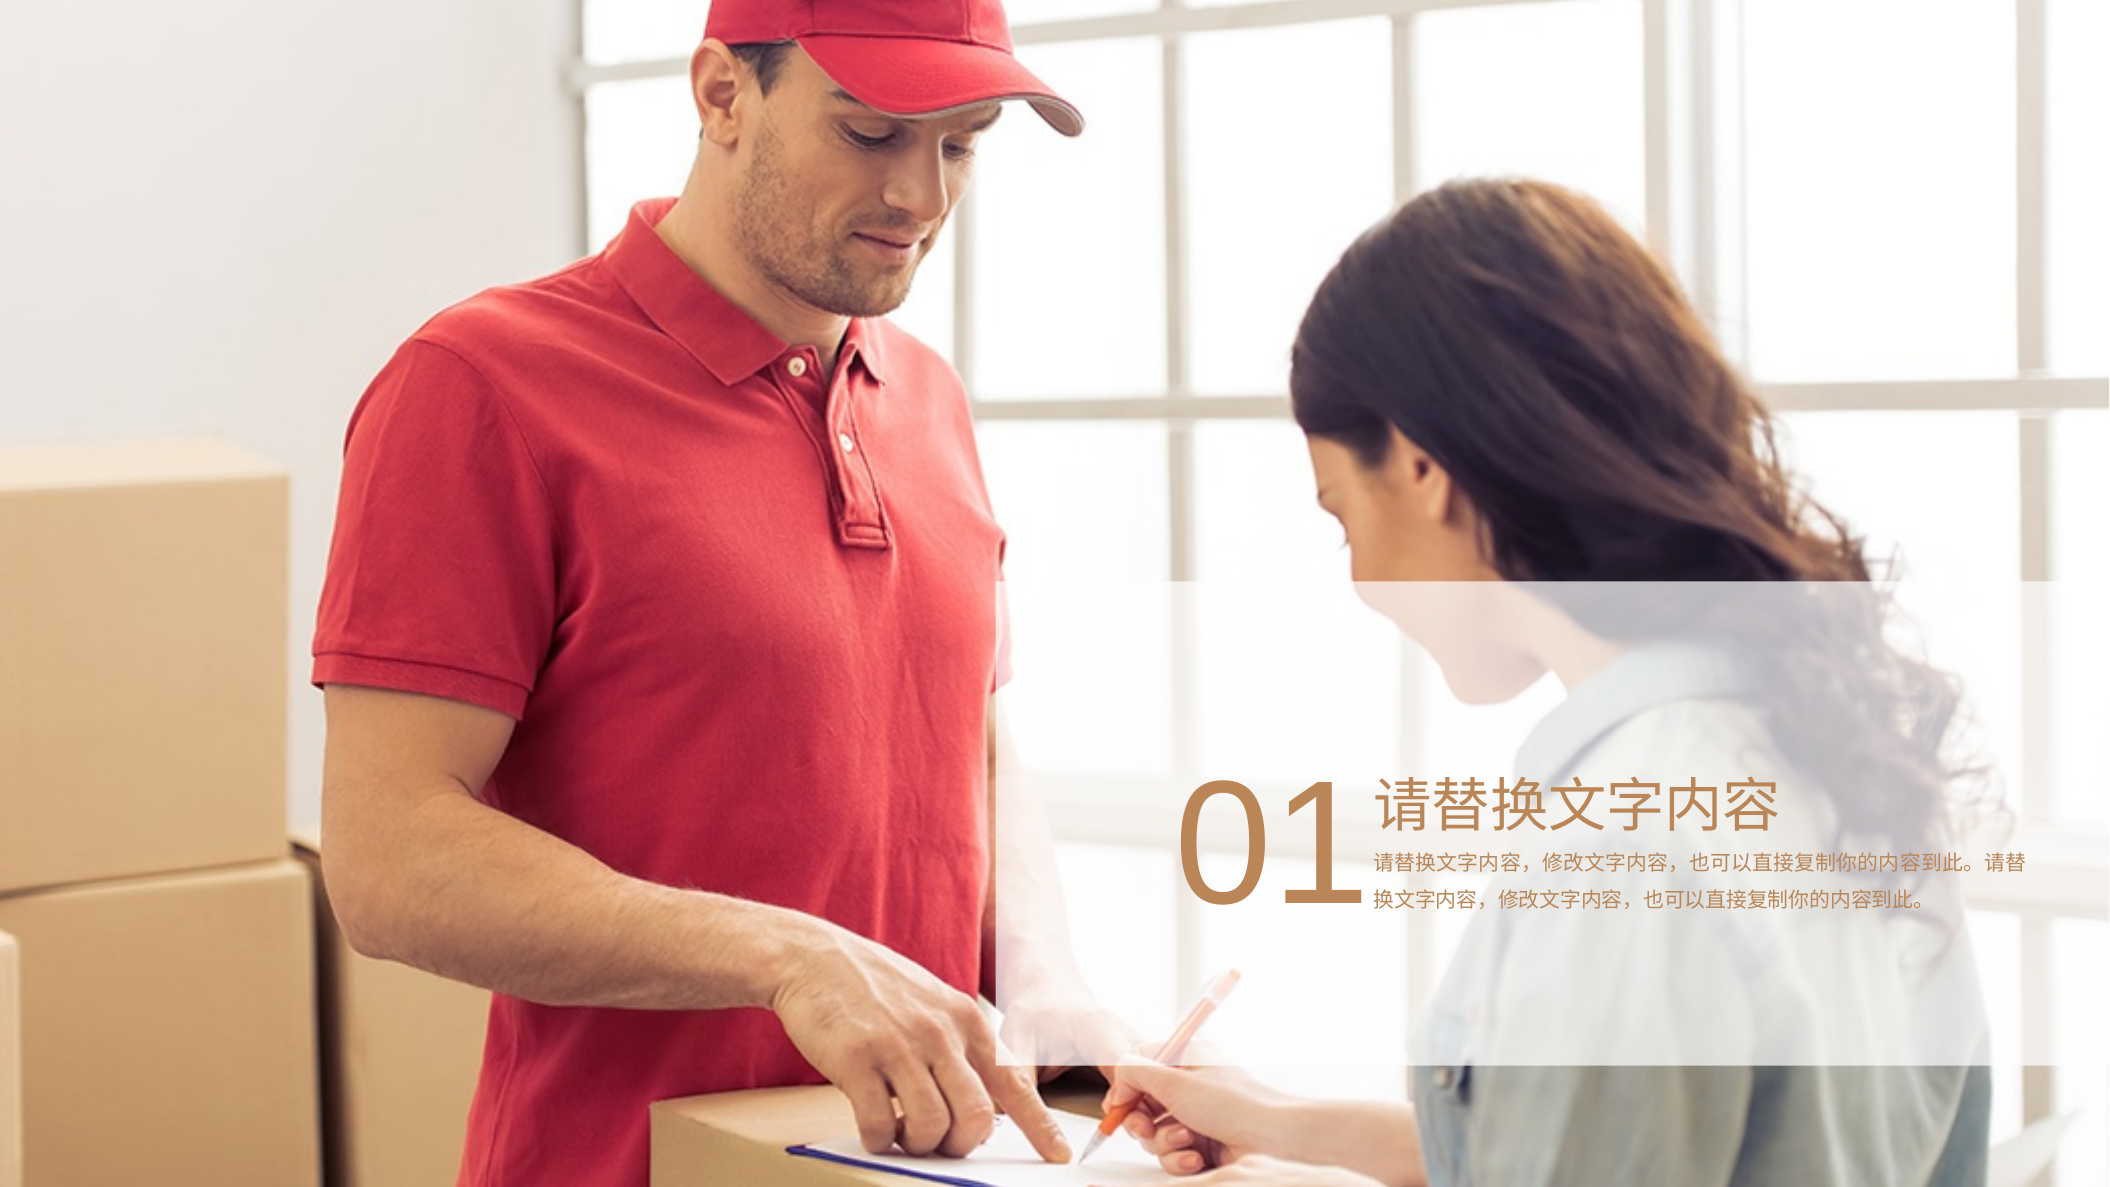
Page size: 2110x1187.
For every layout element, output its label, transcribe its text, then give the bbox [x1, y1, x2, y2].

text_box [995, 580, 2110, 1067]
text_box 01 [1127, 720, 1417, 946]
text_box 请替换文字内容 [1373, 746, 1842, 837]
text_box 请替换文字内容，修改文字内容，也可以直接复制你的内容到此。请替换文字内容，修改文字内容，也可以直接复制你的内容到此。 [1373, 837, 2027, 912]
text_box [0, 0, 2110, 1187]
